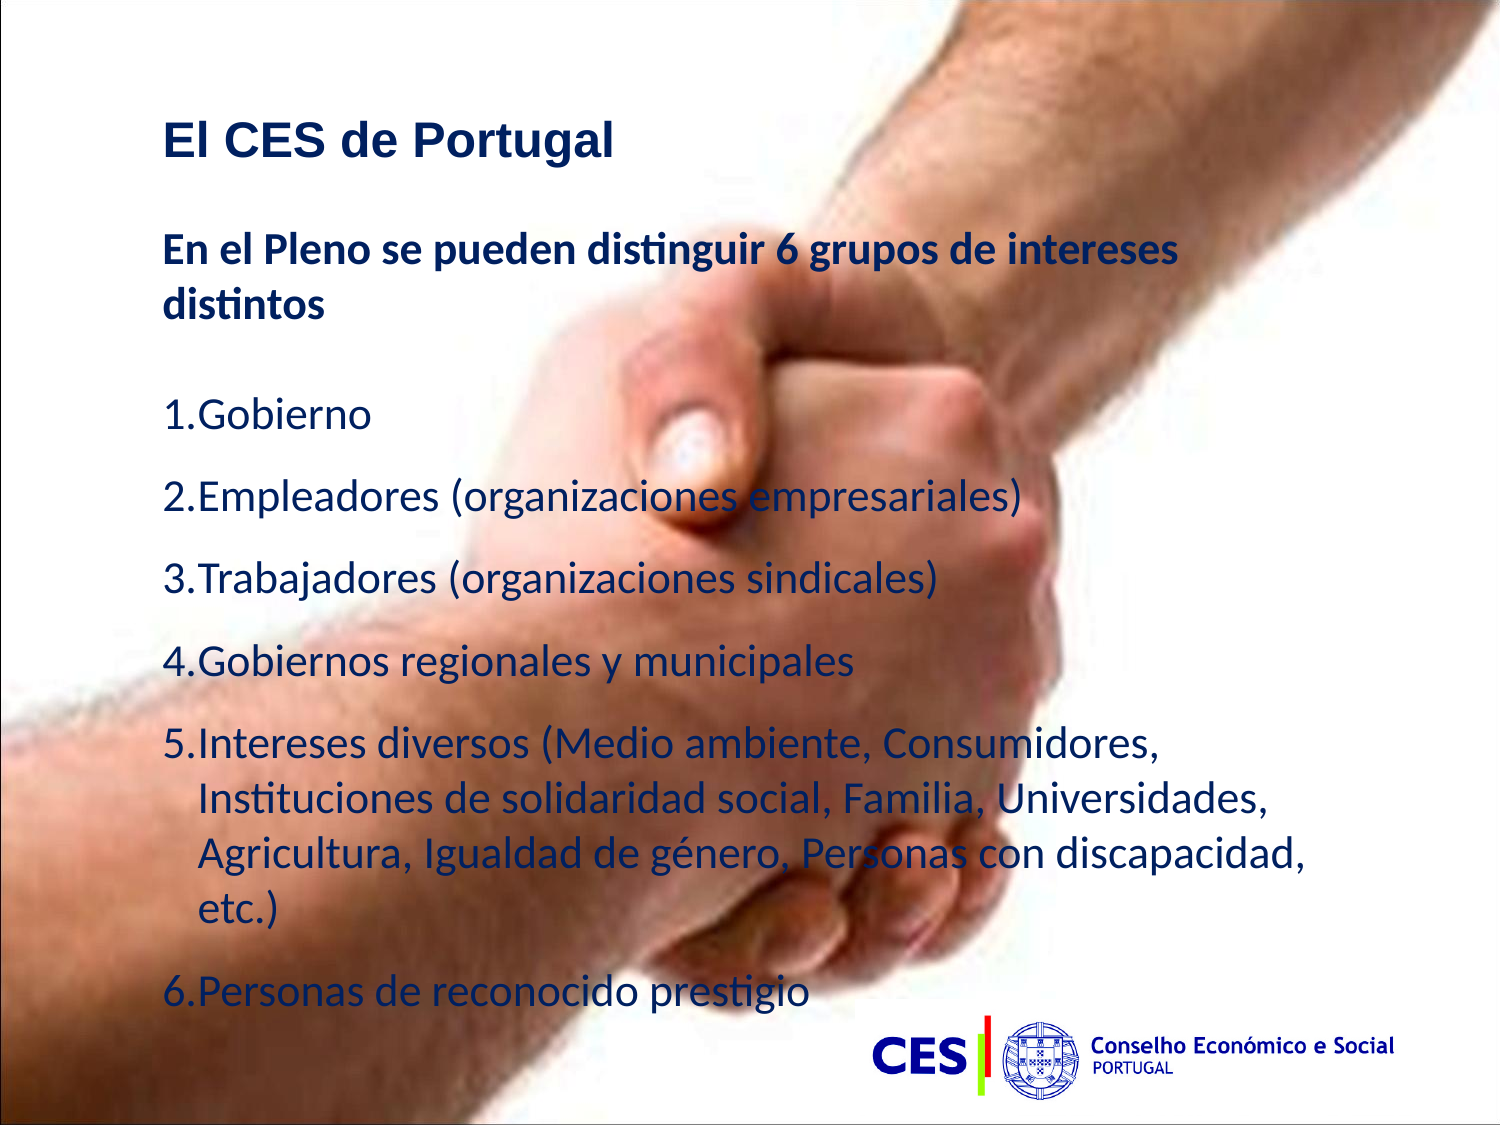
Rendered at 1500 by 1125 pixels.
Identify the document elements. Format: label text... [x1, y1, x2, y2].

text_box El CES de Portugal [147, 100, 631, 176]
picture [0, 0, 1500, 1125]
text_box En el Pleno se pueden distinguir 6 grupos de intereses distintos Gobierno Empleadores (organizaciones empresariales) Trabajadores (organizaciones sindicales) Gobiernos regionales y municipales Intereses diversos (Medio ambiente, Consumidores, Instituciones de solidaridad social, Familia, Universidades, Agricultura, Igualdad de género, Personas con discapacidad, etc.) Personas de reconocido prestigio [147, 210, 1365, 1023]
